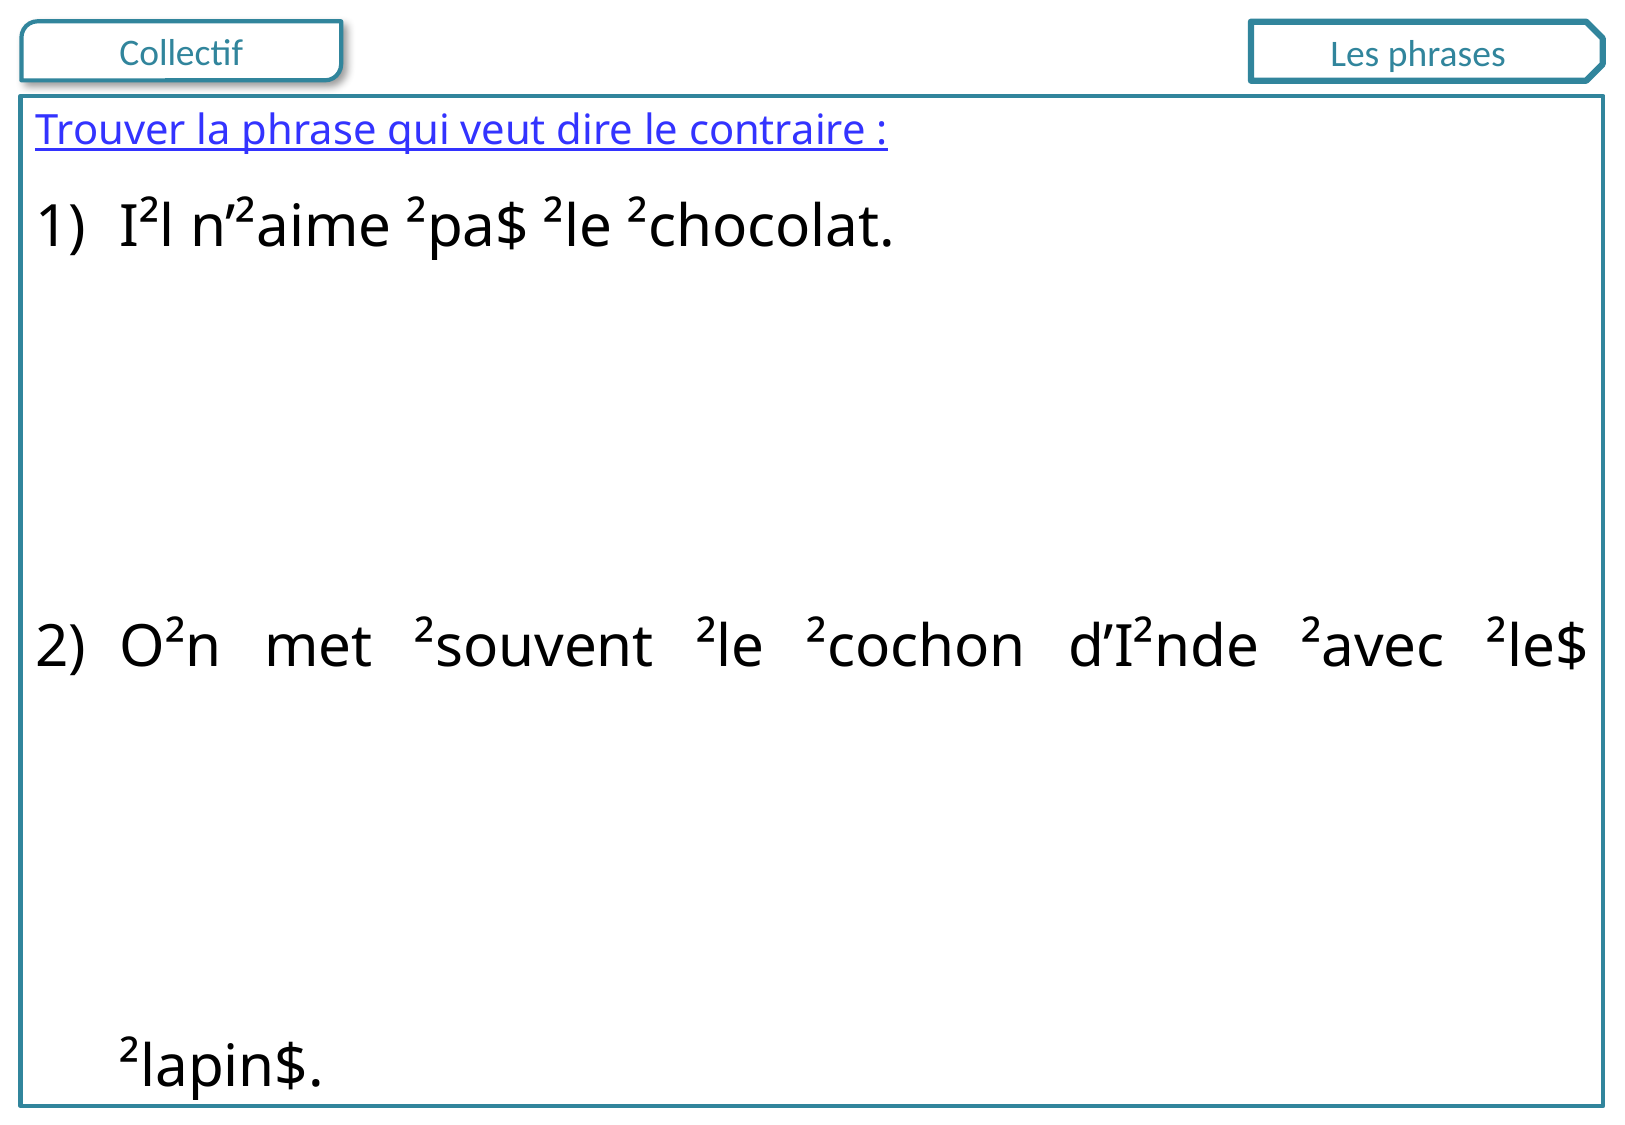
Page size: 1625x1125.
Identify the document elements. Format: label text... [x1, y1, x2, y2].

list Trouver la phrase qui veut dire le contraire : I²l n’²aime ²pa$ ²le ²chocolat. O²n met ²souvent ²le ²cochon d’I²nde ²avec ²le$ ²lapin$. [18, 94, 1605, 1108]
list Les phrases [1251, 21, 1585, 81]
